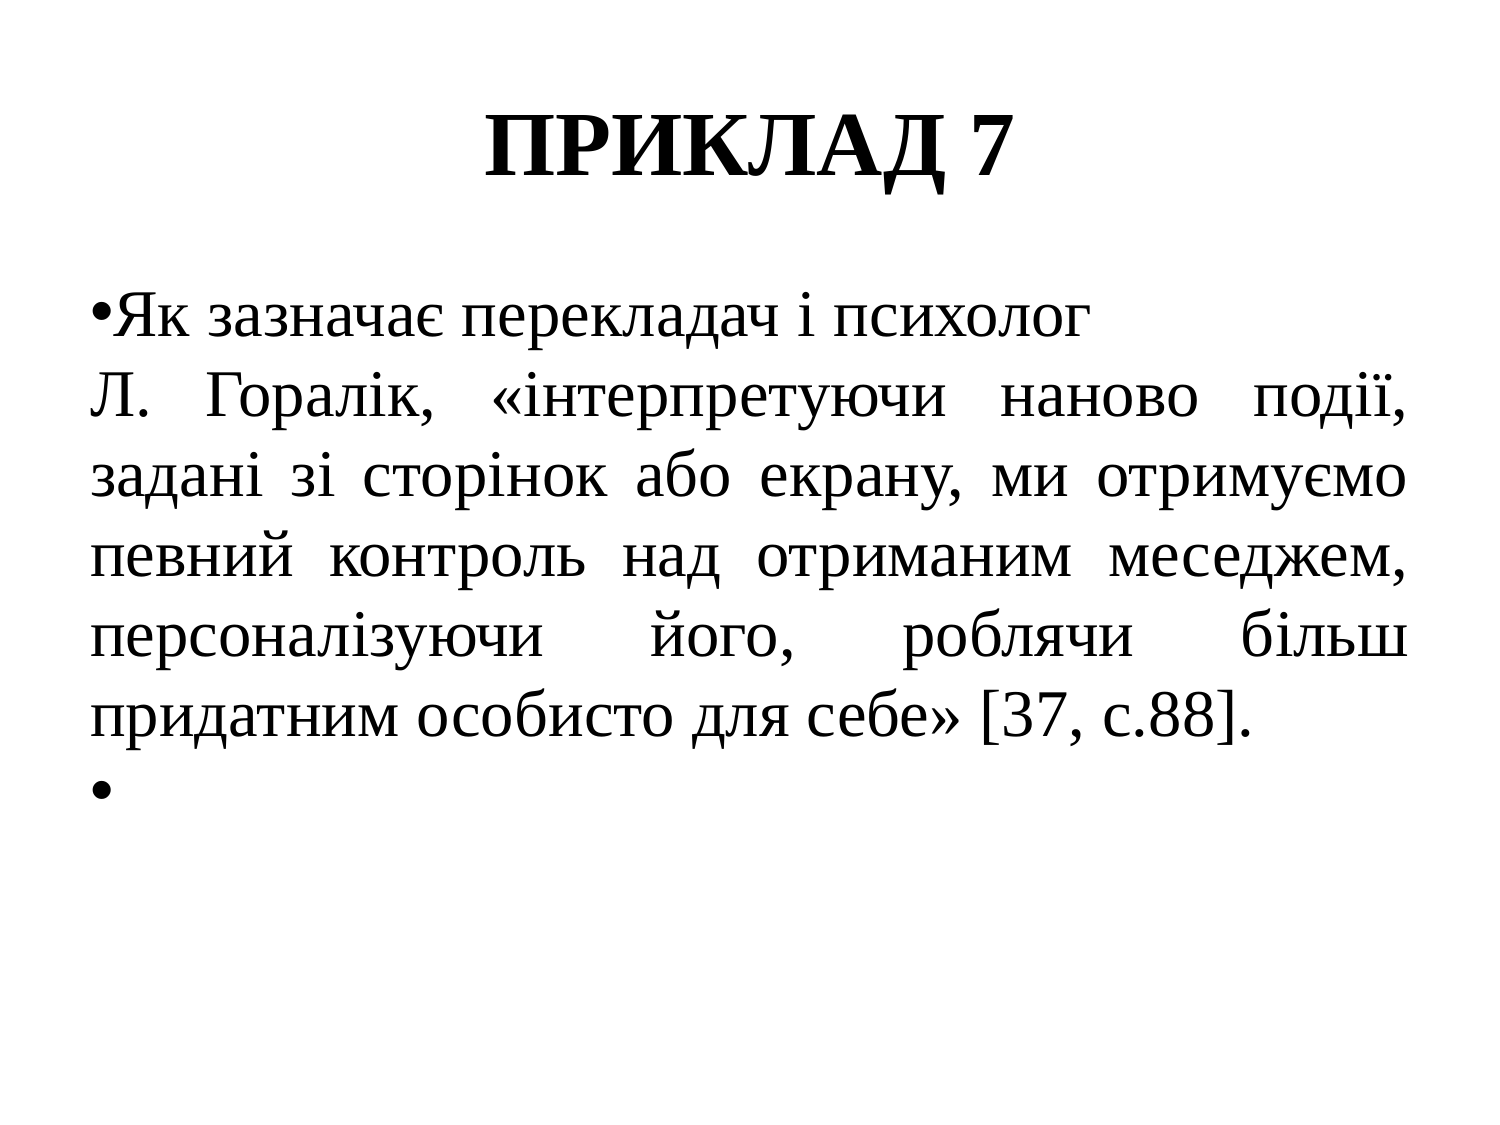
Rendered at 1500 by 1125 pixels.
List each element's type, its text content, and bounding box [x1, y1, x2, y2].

title ПРИКЛАД 7 [75, 45, 1425, 233]
list Як зазначає перекладач і психолог Л. Горалік, «інтерпретуючи наново події, задані зі сторінок або екрану, ми отримуємо певний контроль над отриманим меседжем, персоналізуючи його, роблячи більш придатним особисто для себе» [37, с.88]. [75, 262, 1425, 1005]
